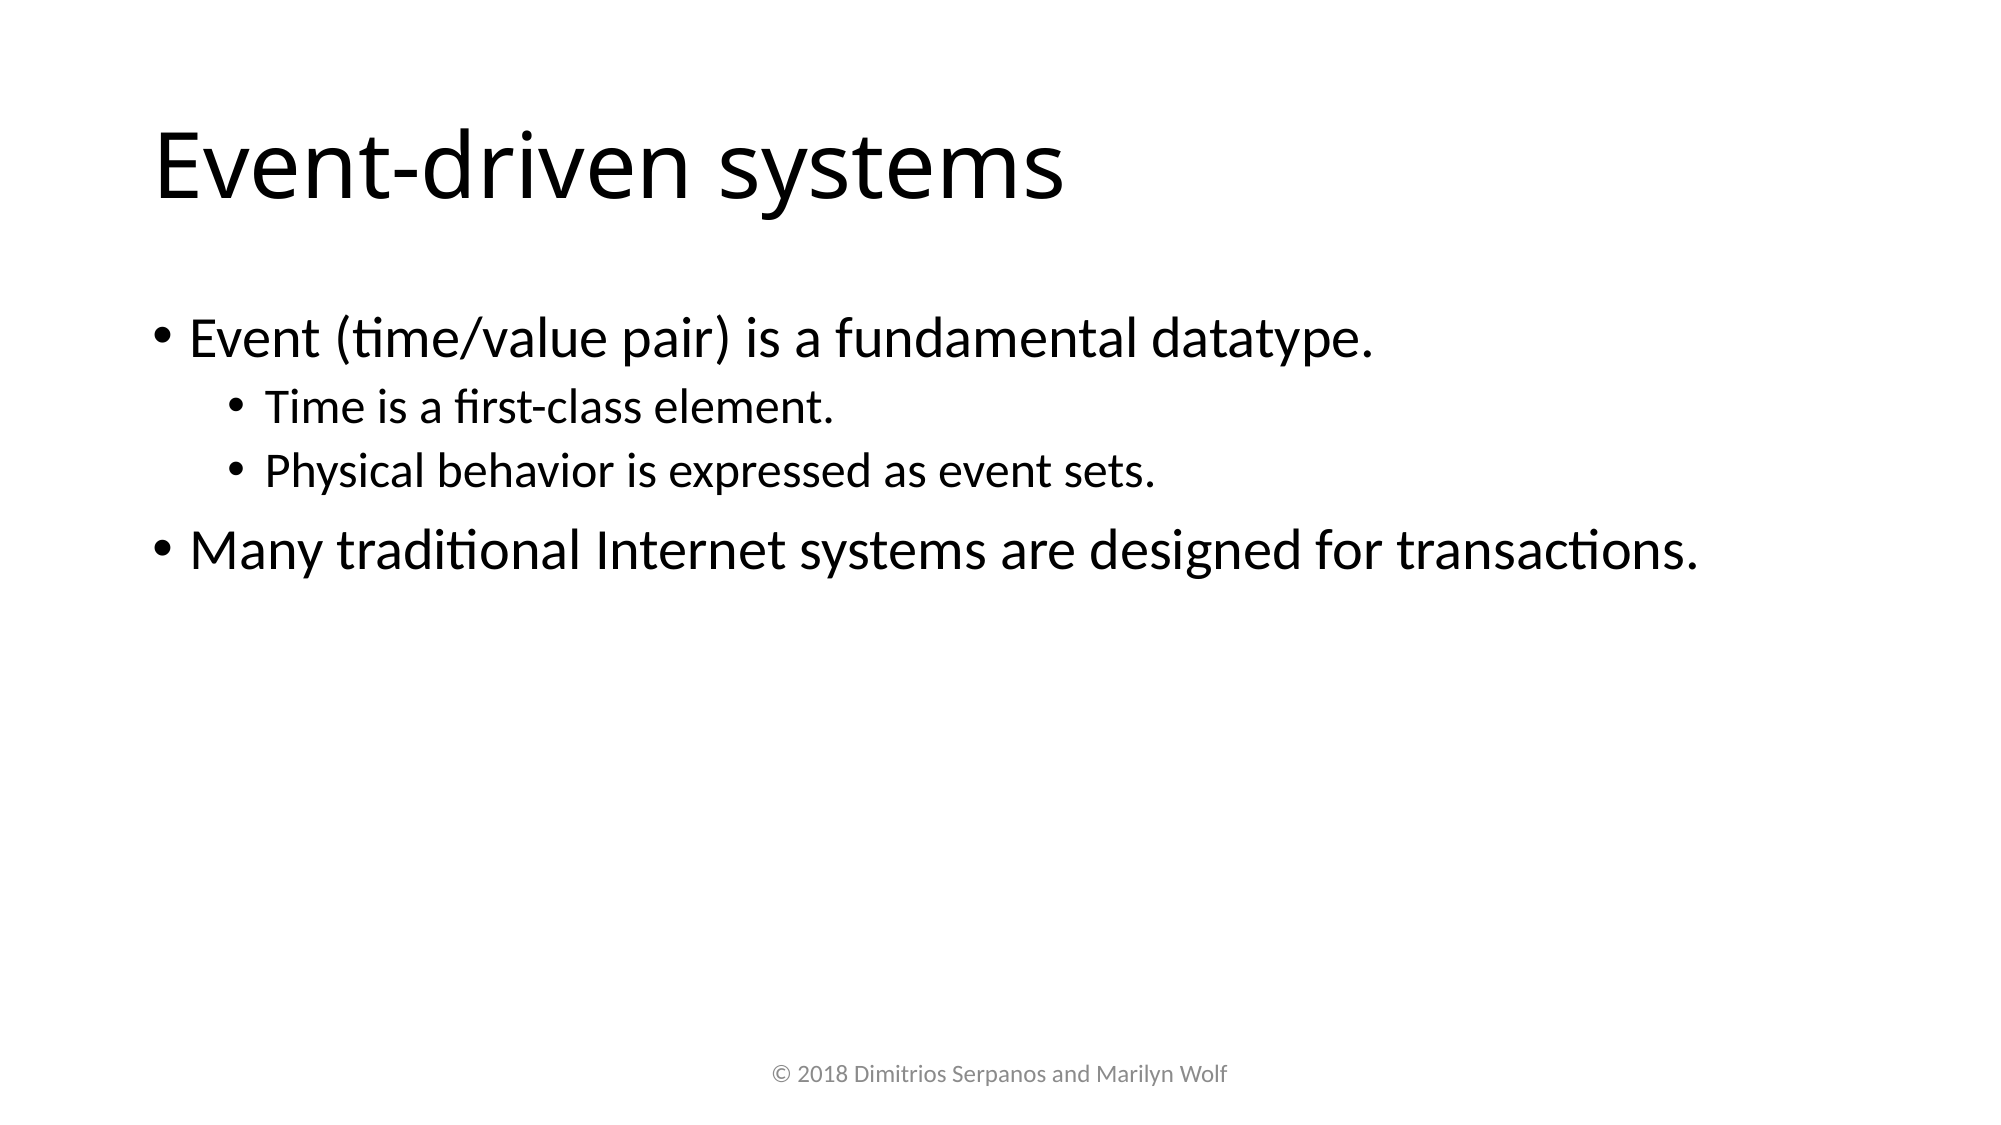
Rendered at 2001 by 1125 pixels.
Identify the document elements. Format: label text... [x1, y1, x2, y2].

footer © 2018 Dimitrios Serpanos and Marilyn Wolf [662, 1042, 1338, 1103]
title Event-driven systems [137, 59, 1863, 278]
list Event (time/value pair) is a fundamental datatype. Time is a first-class element. Physical behavior is expressed as event sets. Many traditional Internet systems are designed for transactions. [137, 299, 1863, 1014]
